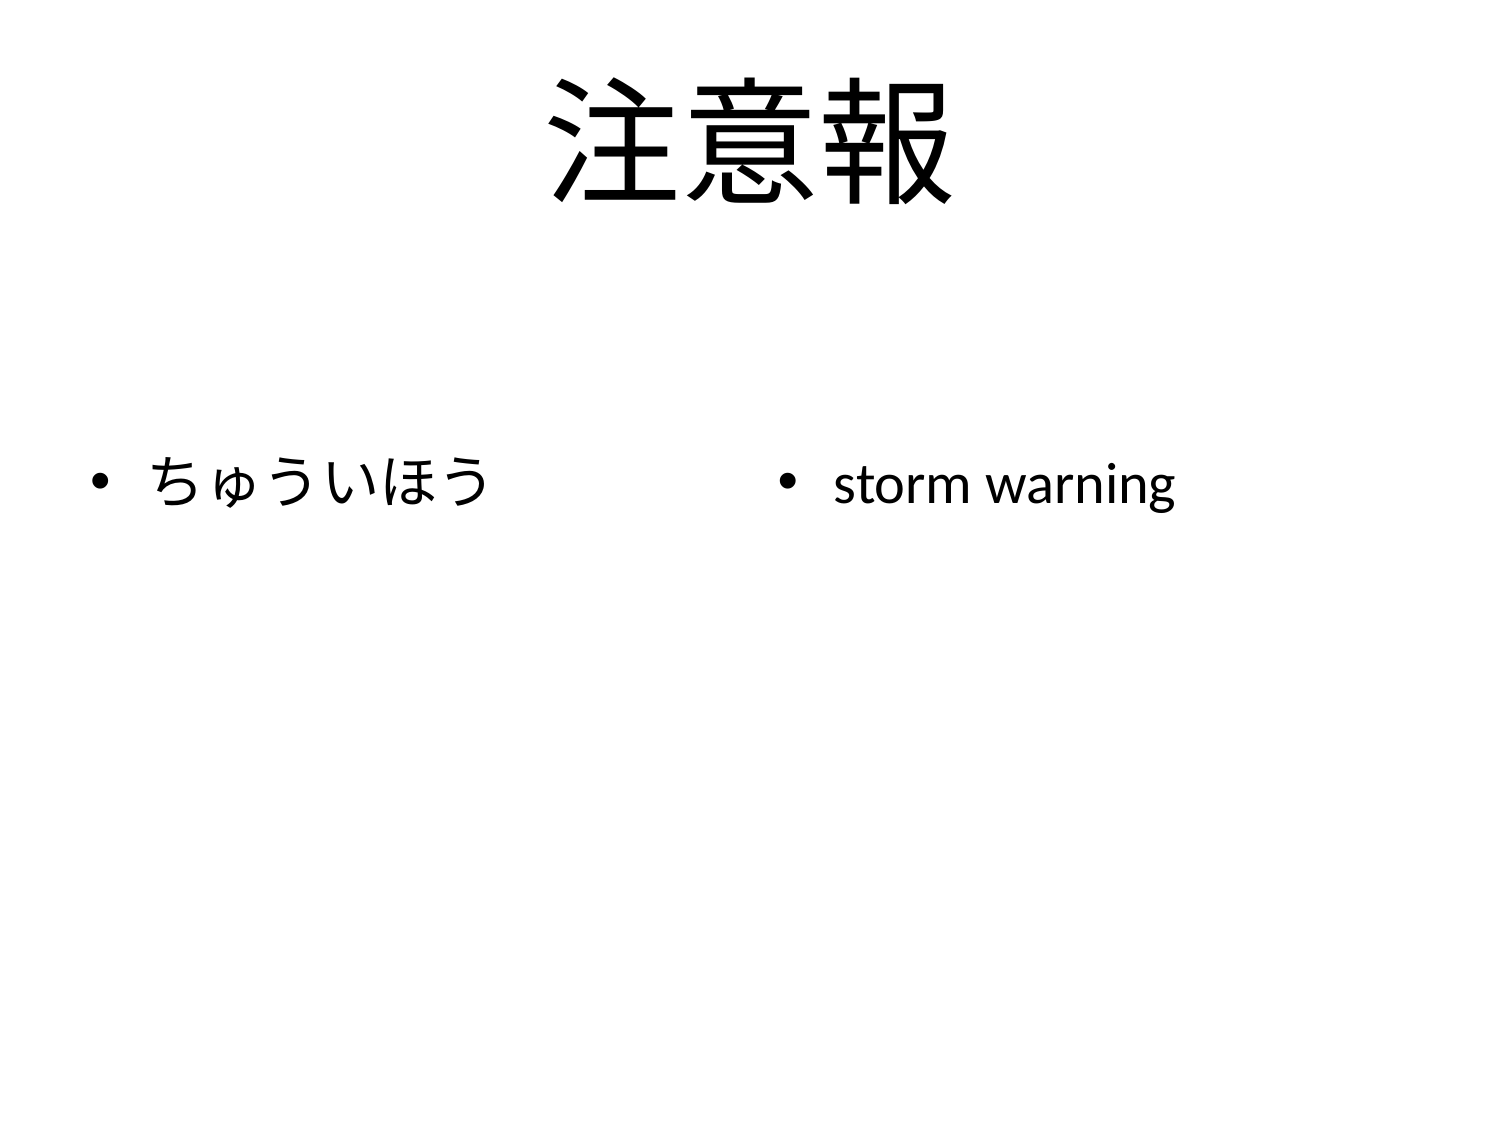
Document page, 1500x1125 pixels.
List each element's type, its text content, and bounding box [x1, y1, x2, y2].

list storm warning [762, 437, 1426, 1006]
title 注意報 [74, 44, 1426, 233]
list ちゅういほう [74, 437, 738, 1006]
